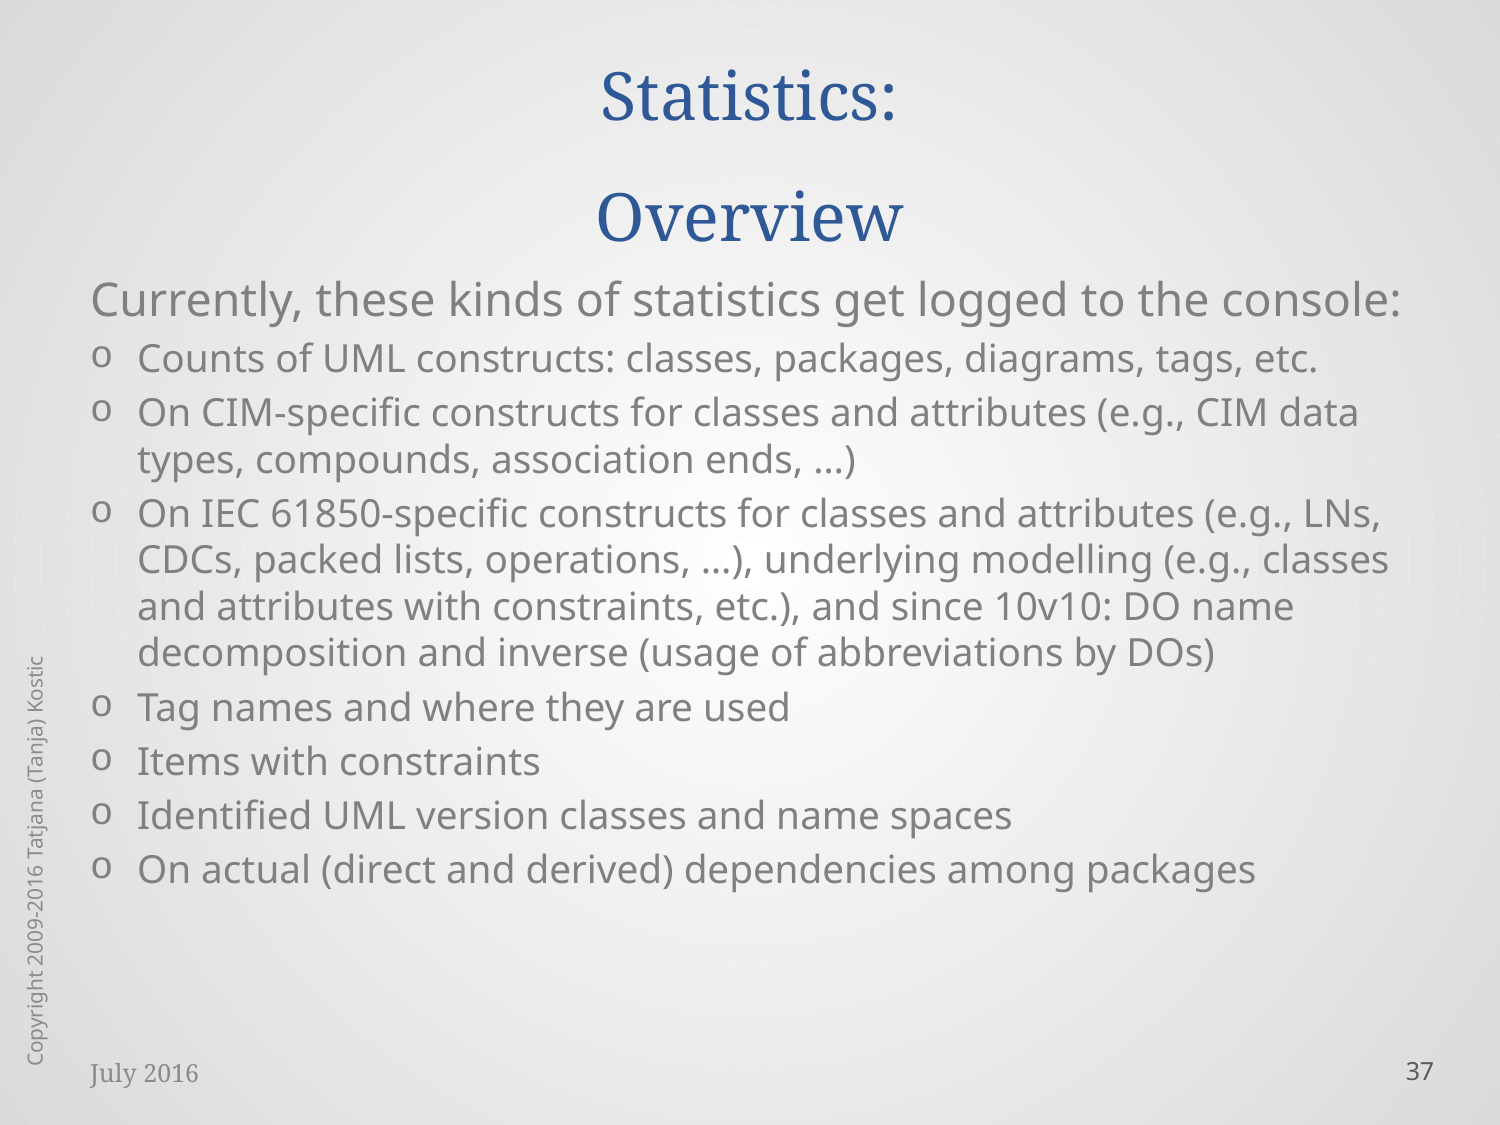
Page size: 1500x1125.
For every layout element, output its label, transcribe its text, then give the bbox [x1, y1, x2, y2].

title Statistics: Overview [75, 0, 1425, 262]
list Currently, these kinds of statistics get logged to the console: Counts of UML constructs: classes, packages, diagrams, tags, etc. On CIM-specific constructs for classes and attributes (e.g., CIM data types, compounds, association ends, …) On IEC 61850-specific constructs for classes and attributes (e.g., LNs, CDCs, packed lists, operations, …), underlying modelling (e.g., classes and attributes with constraints, etc.), and since 10v10: DO name decomposition and inverse (usage of abbreviations by DOs) Tag names and where they are used Items with constraints Identified UML version classes and name spaces On actual (direct and derived) dependencies among packages [75, 262, 1425, 1005]
footer Copyright 2009-2016 Tatjana (Tanja) Kostic [18, 621, 54, 1101]
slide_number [75, 1042, 313, 1103]
slide_number 37 [1401, 1042, 1494, 1103]
